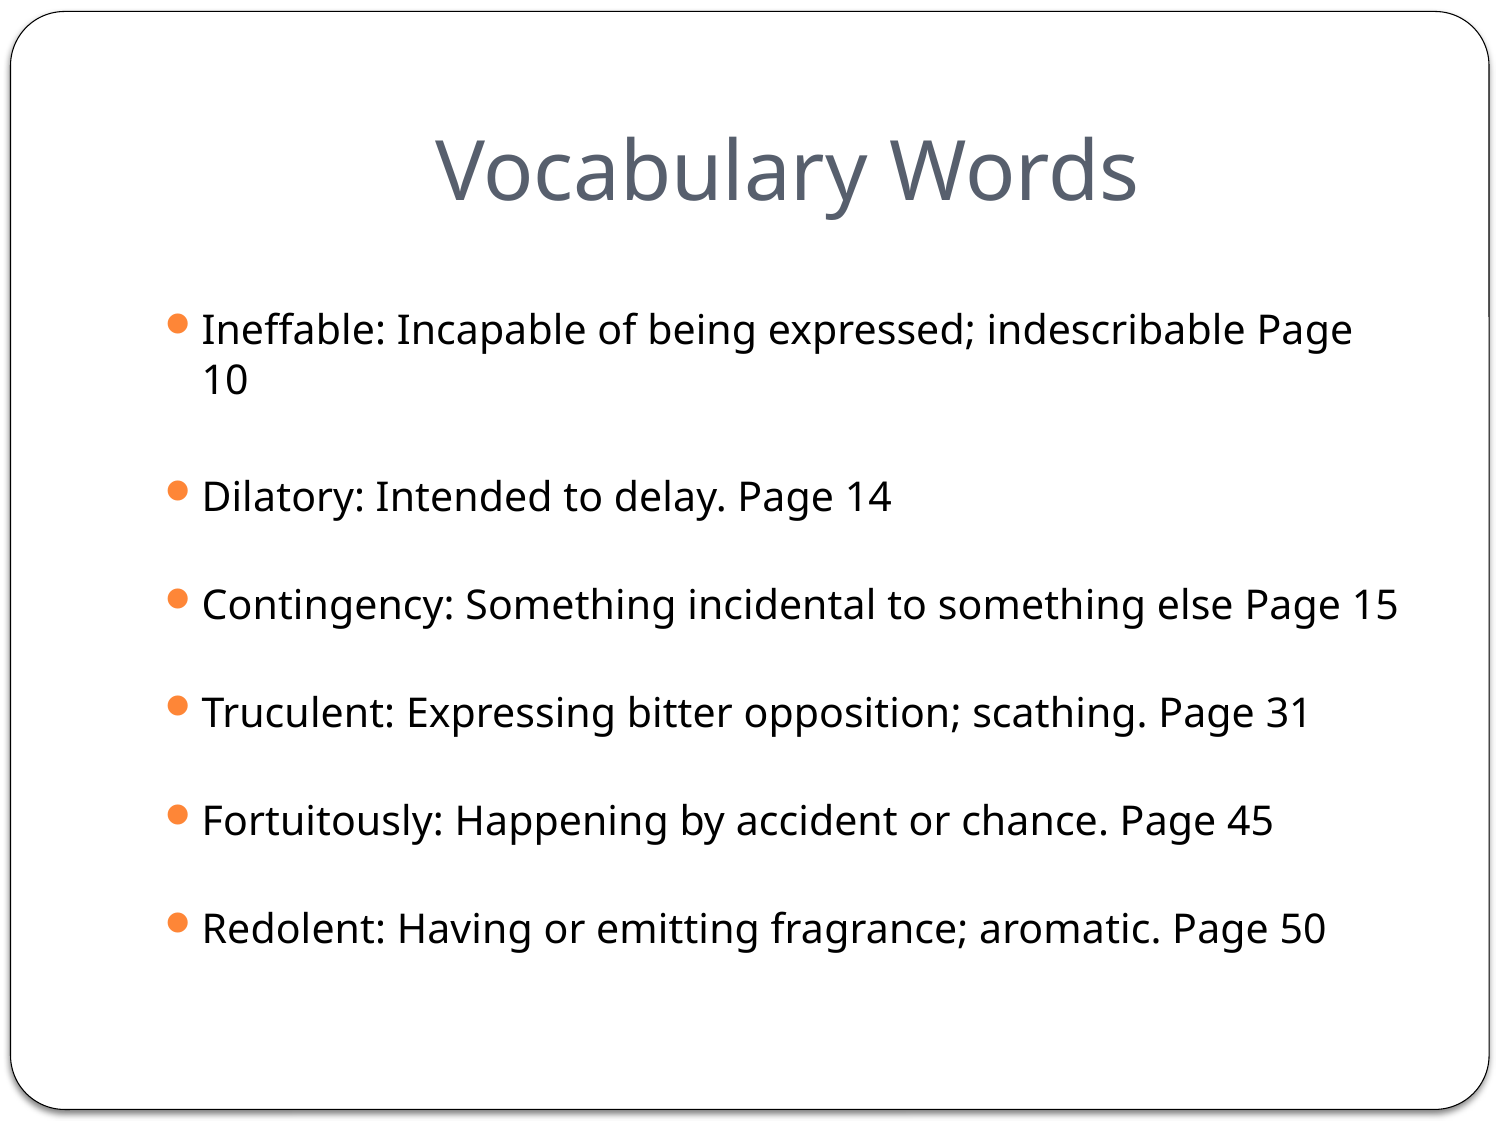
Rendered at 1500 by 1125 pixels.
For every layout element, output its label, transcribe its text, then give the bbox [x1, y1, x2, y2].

title Vocabulary Words [150, 45, 1425, 233]
list Ineffable: Incapable of being expressed; indescribable Page 10 Dilatory: Intended to delay. Page 14 Contingency: Something incidental to something else Page 15 Truculent: Expressing bitter opposition; scathing. Page 31 Fortuitously: Happening by accident or chance. Page 45 Redolent: Having or emitting fragrance; aromatic. Page 50 [150, 237, 1425, 988]
